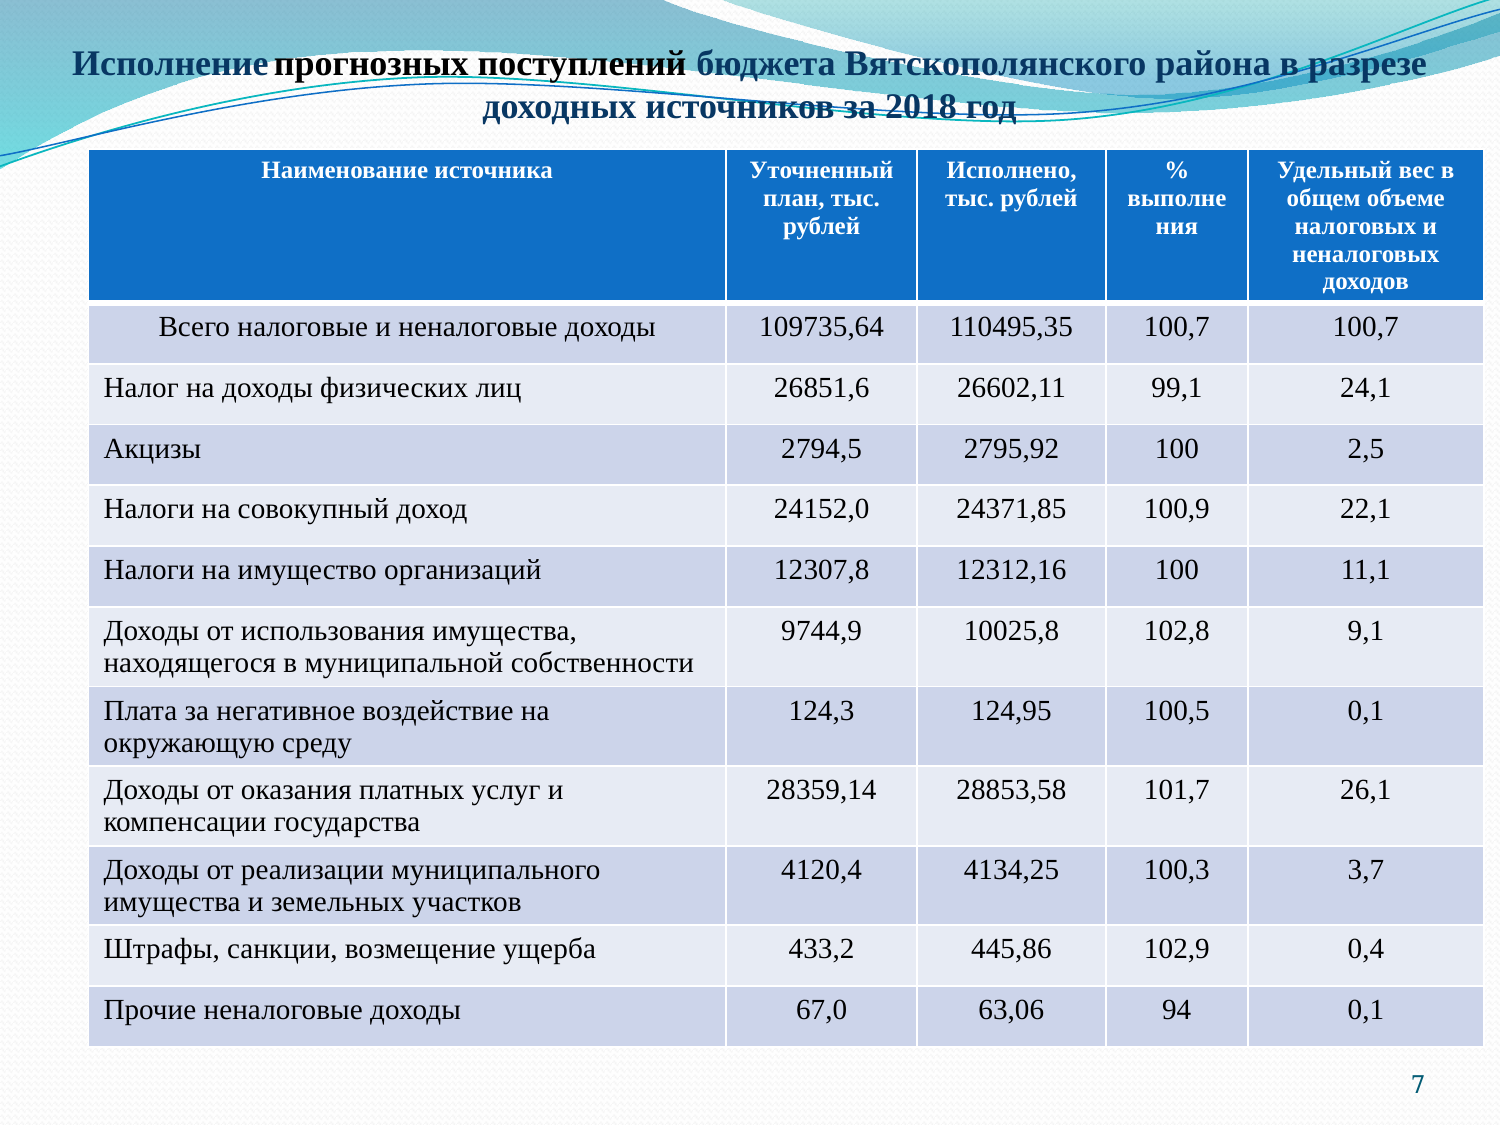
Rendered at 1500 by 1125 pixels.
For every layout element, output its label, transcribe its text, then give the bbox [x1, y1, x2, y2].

table_cell 100 [1107, 425, 1247, 484]
table_cell 12312,16 [918, 547, 1105, 606]
table_cell 2794,5 [727, 425, 916, 484]
table_cell 445,86 [918, 926, 1105, 985]
table_cell 102,8 [1107, 608, 1247, 686]
table_cell 110495,35 [918, 306, 1105, 363]
table_cell 11,1 [1249, 547, 1483, 606]
table_cell Доходы от реализации муниципального имущества и земельных участков [89, 847, 725, 924]
table_cell 100,7 [1249, 306, 1483, 363]
table_cell 4134,25 [918, 847, 1105, 924]
table_header Наименование источника [89, 150, 725, 300]
table_cell 100,3 [1107, 847, 1247, 924]
table_cell 24152,0 [727, 486, 916, 545]
table_cell 9744,9 [727, 608, 916, 686]
table_cell 3,7 [1249, 847, 1483, 924]
table_cell Штрафы, санкции, возмещение ущерба [89, 926, 725, 985]
table_cell Налог на доходы физических лиц [89, 365, 725, 424]
table_cell 100 [1107, 547, 1247, 606]
table_cell 0,1 [1249, 987, 1483, 1046]
table_cell 12307,8 [727, 547, 916, 606]
table_cell 26851,6 [727, 365, 916, 424]
table_cell Прочие неналоговые доходы [89, 987, 725, 1046]
table_header Уточненный план, тыс. рублей [727, 150, 916, 300]
table_cell Акцизы [89, 425, 725, 484]
table_cell 94 [1107, 987, 1247, 1046]
table_cell 124,95 [918, 687, 1105, 765]
title Исполнение прогнозных поступлений бюджета Вятскополянского района в разрезе доходных источников за 2018 год [0, 30, 1500, 126]
slide_number 7 [1299, 1042, 1425, 1103]
table_cell 24371,85 [918, 486, 1105, 545]
table_header % выполнения [1107, 150, 1247, 300]
table_cell Всего налоговые и неналоговые доходы [89, 306, 725, 363]
table_cell 28359,14 [727, 767, 916, 845]
table_cell 109735,64 [727, 306, 916, 363]
table_cell 99,1 [1107, 365, 1247, 424]
table_cell 433,2 [727, 926, 916, 985]
table_cell Доходы от оказания платных услуг и компенсации государства [89, 767, 725, 845]
table_cell 100,7 [1107, 306, 1247, 363]
table_cell 0,1 [1249, 687, 1483, 765]
table_cell 26,1 [1249, 767, 1483, 845]
table_cell 102,9 [1107, 926, 1247, 985]
table_cell Плата за негативное воздействие на окружающую среду [89, 687, 725, 765]
table_cell Налоги на совокупный доход [89, 486, 725, 545]
table_cell 22,1 [1249, 486, 1483, 545]
table_cell 4120,4 [727, 847, 916, 924]
table_cell 26602,11 [918, 365, 1105, 424]
table_cell 2795,92 [918, 425, 1105, 484]
table_cell 101,7 [1107, 767, 1247, 845]
table_cell 63,06 [918, 987, 1105, 1046]
table_cell Доходы от использования имущества, находящегося в муниципальной собственности [89, 608, 725, 686]
table_cell 67,0 [727, 987, 916, 1046]
table_cell Налоги на имущество организаций [89, 547, 725, 606]
table_cell 10025,8 [918, 608, 1105, 686]
table_cell 100,9 [1107, 486, 1247, 545]
table_cell 124,3 [727, 687, 916, 765]
table_header Удельный вес в общем объеме налоговых и неналоговых доходов [1249, 150, 1483, 300]
table_cell 100,5 [1107, 687, 1247, 765]
table_cell 28853,58 [918, 767, 1105, 845]
table_cell 9,1 [1249, 608, 1483, 686]
table_cell 2,5 [1249, 425, 1483, 484]
table_header Исполнено, тыс. рублей [918, 150, 1105, 300]
table_cell 24,1 [1249, 365, 1483, 424]
table_cell 0,4 [1249, 926, 1483, 985]
